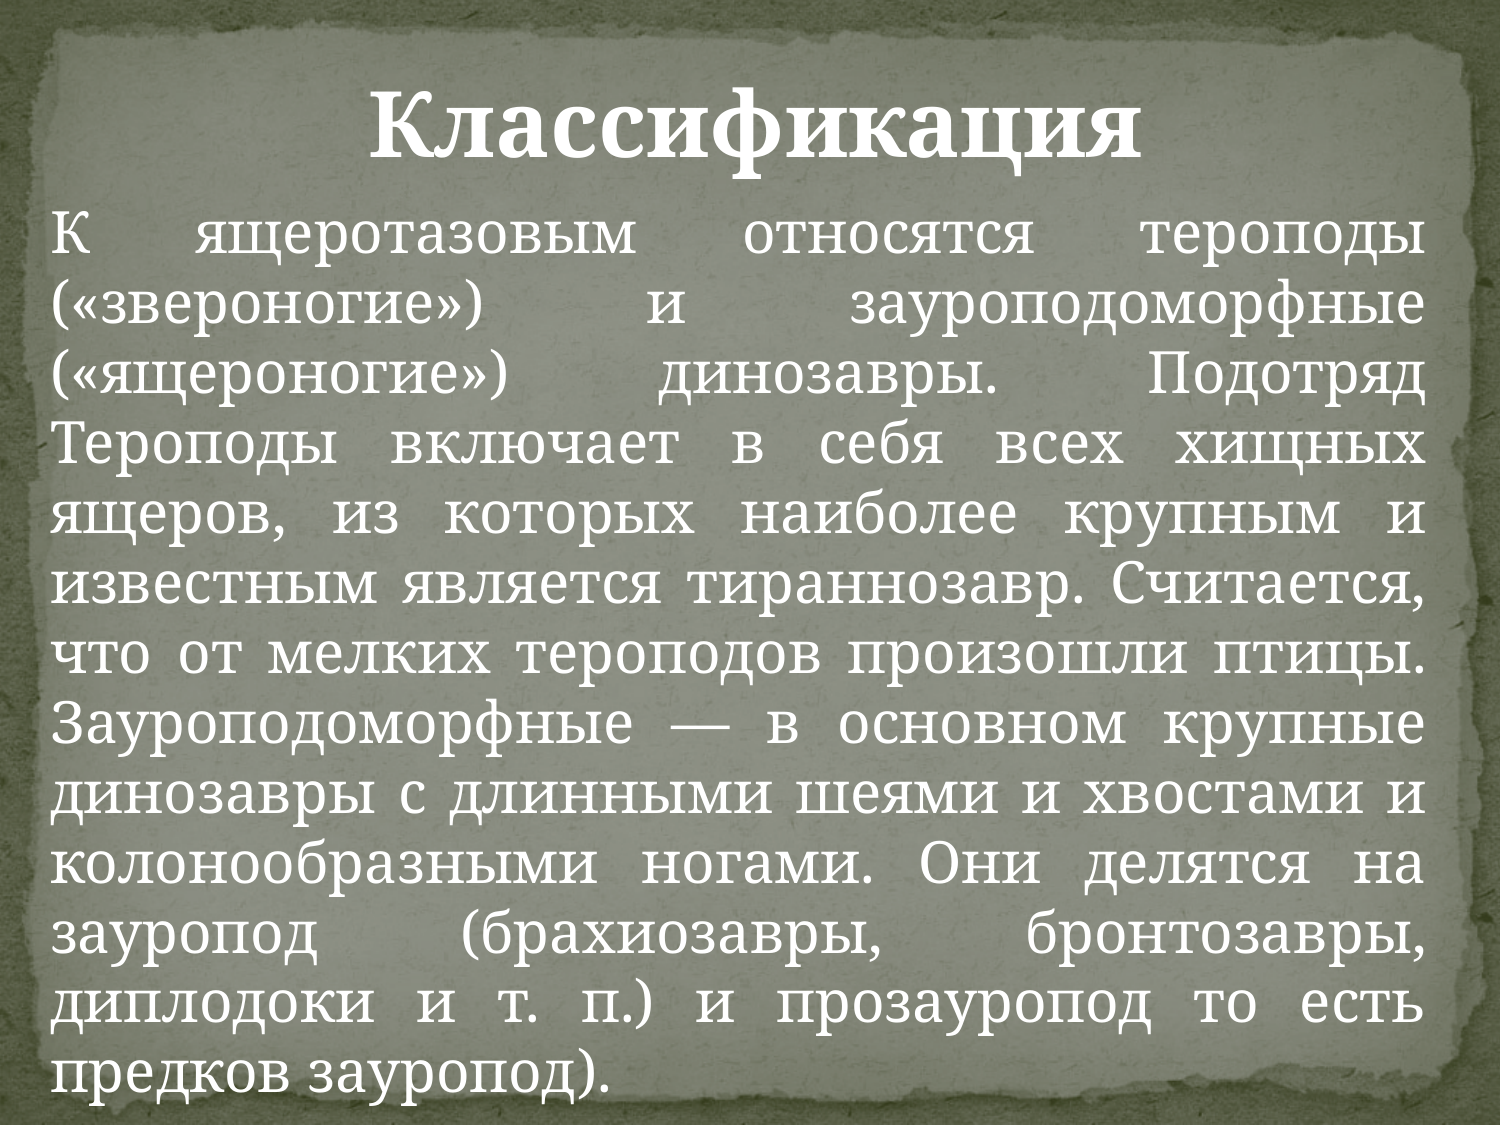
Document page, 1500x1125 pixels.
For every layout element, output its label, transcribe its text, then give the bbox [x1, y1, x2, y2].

text_box К ящеротазовым относятся тероподы («звероногие») и зауроподоморфные («ящероногие») динозавры. Подотряд Тероподы включает в себя всех хищных ящеров, из которых наиболее крупным и известным является тираннозавр. Считается, что от мелких тероподов произошли птицы. Зауроподоморфные — в основном крупные динозавры с длинными шеями и хвостами и колонообразными ногами. Они делятся на зауропод (брахиозавры, бронтозавры, диплодоки и т. п.) и прозауропод то есть предков зауропод). [35, 187, 1442, 1112]
text_box Классификация [353, 58, 1159, 184]
